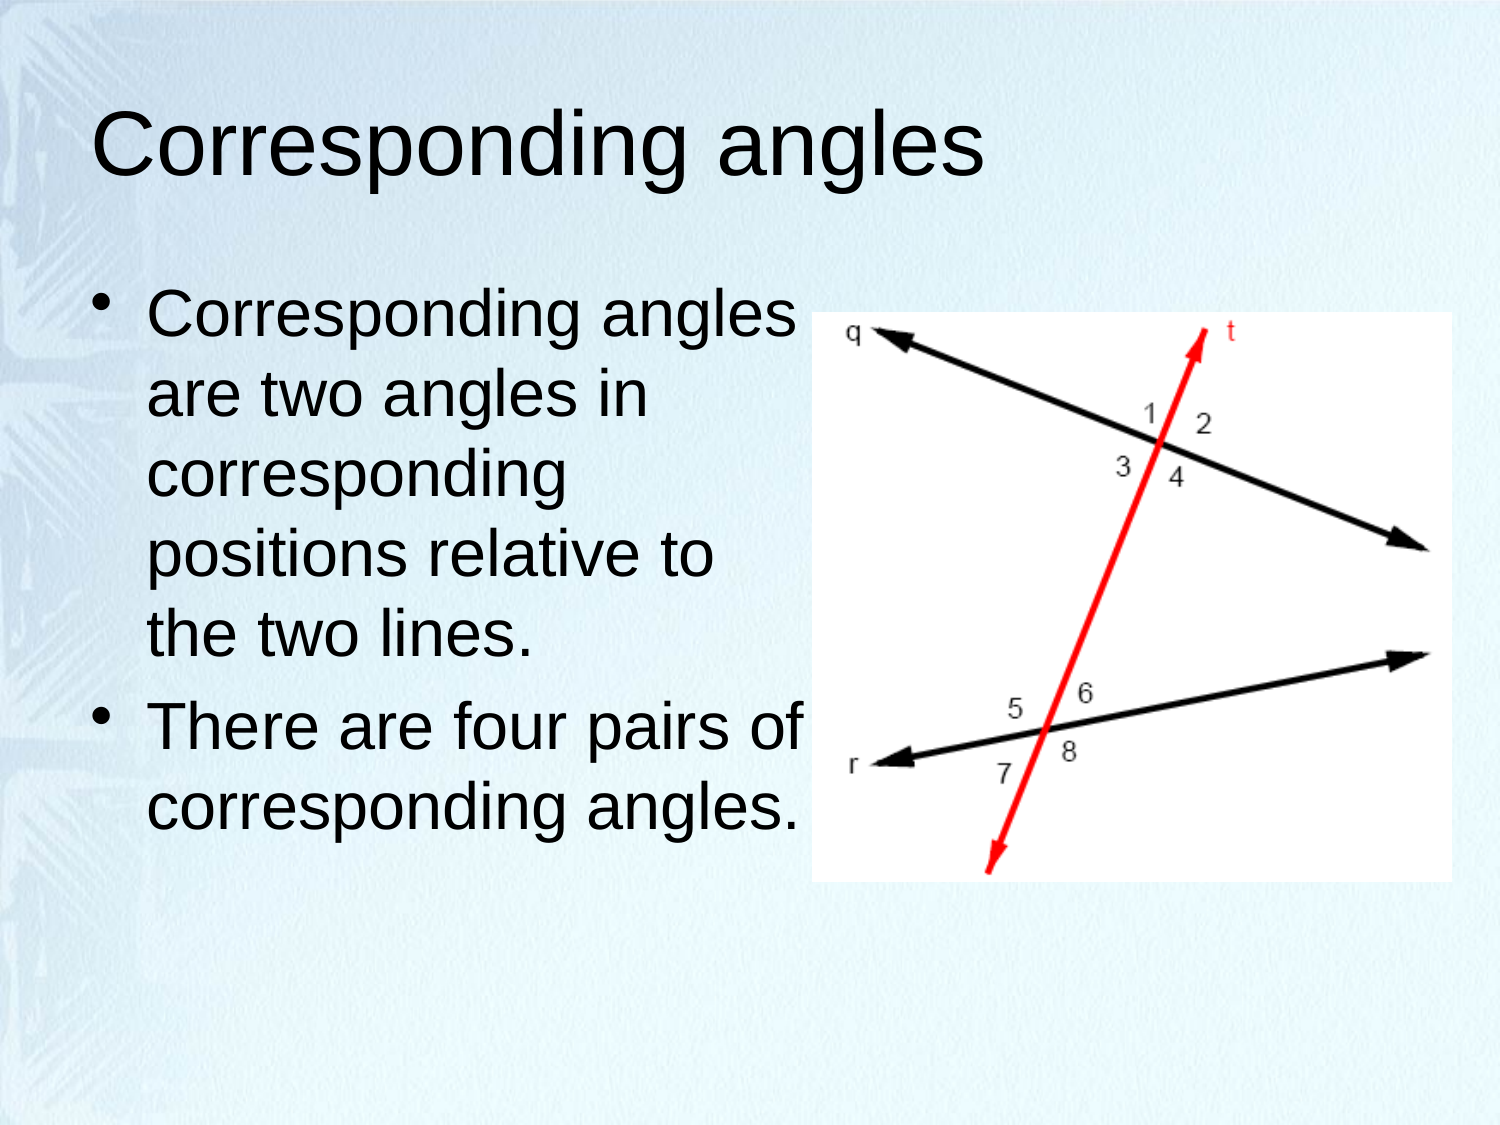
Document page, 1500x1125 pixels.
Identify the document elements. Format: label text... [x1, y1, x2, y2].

title Corresponding angles [74, 44, 1426, 233]
list Corresponding angles are two angles in corresponding positions relative to the two lines. There are four pairs of corresponding angles. [74, 262, 838, 1013]
picture [0, 0, 1500, 1125]
